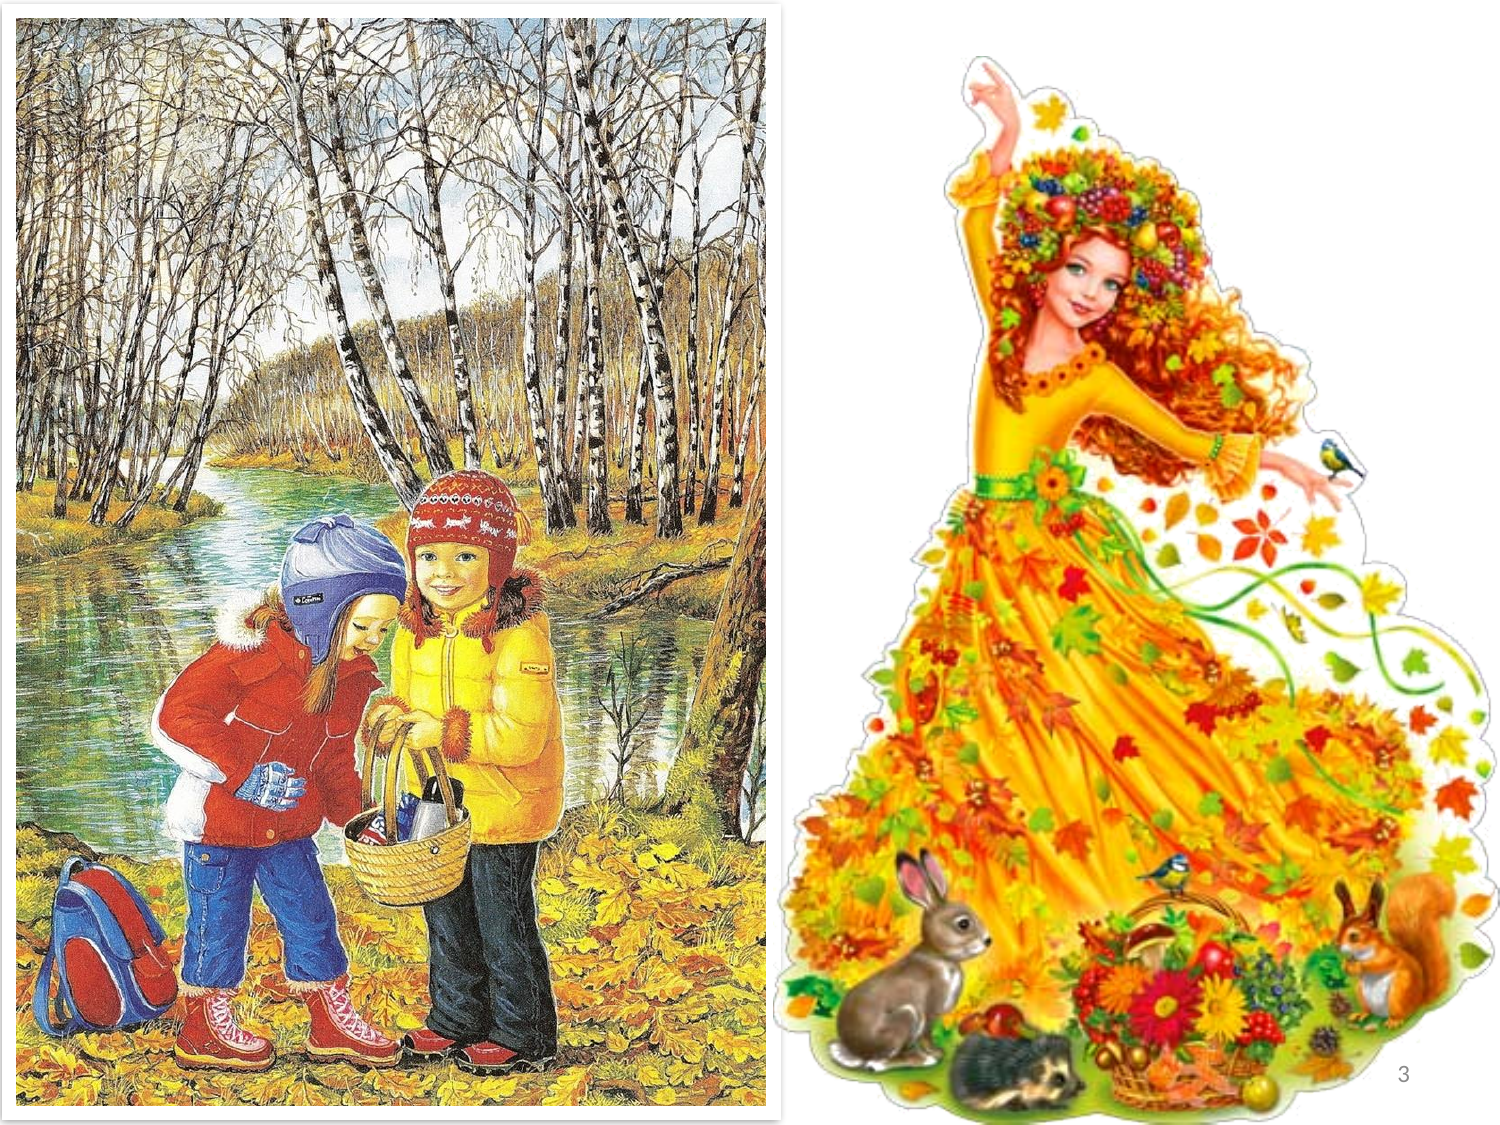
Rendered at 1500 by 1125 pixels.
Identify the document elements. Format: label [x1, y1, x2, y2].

list [15, 17, 767, 1107]
picture [773, 56, 1500, 1125]
